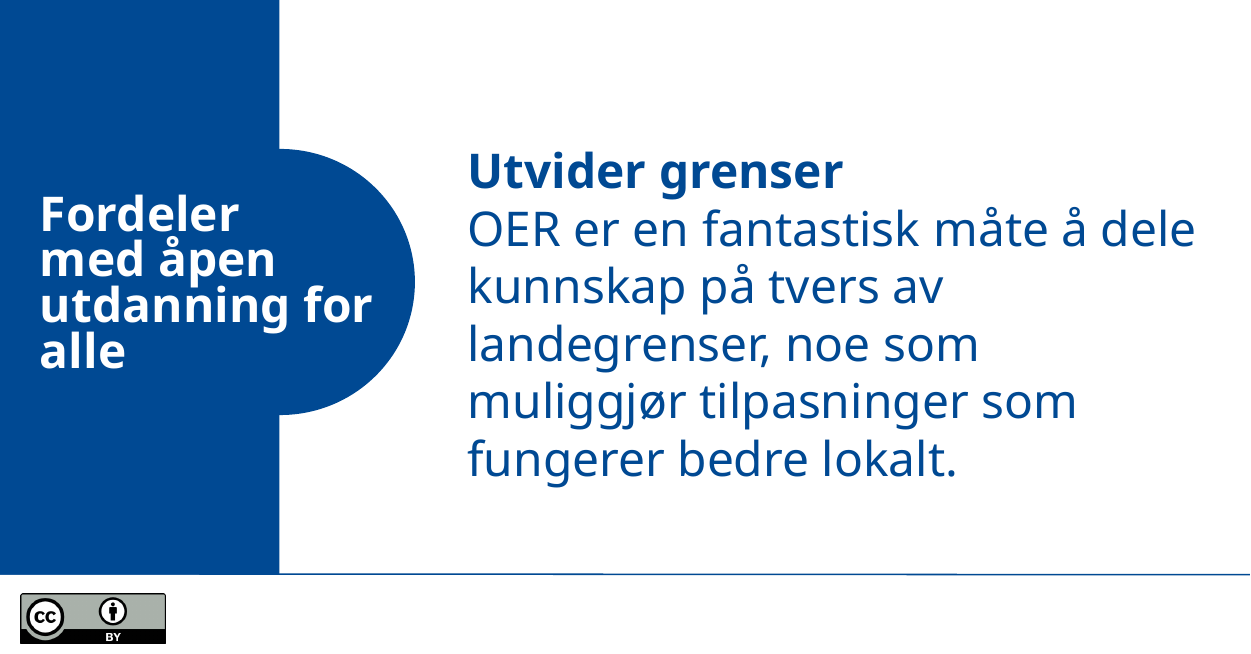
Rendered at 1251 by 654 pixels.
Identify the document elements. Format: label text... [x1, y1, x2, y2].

text_box [0, 0, 280, 573]
text_box Utvider grenser OER er en fantastisk måte å dele kunnskap på tvers av landegrenser, noe som muliggjør tilpasninger som fungerer bedre lokalt. [452, 125, 1222, 501]
text_box [206, 393, 355, 416]
text_box Fordeler med åpen utdanning for alle [24, 179, 420, 393]
picture [20, 592, 166, 645]
text_box [0, 582, 1250, 654]
text_box [195, 148, 366, 179]
